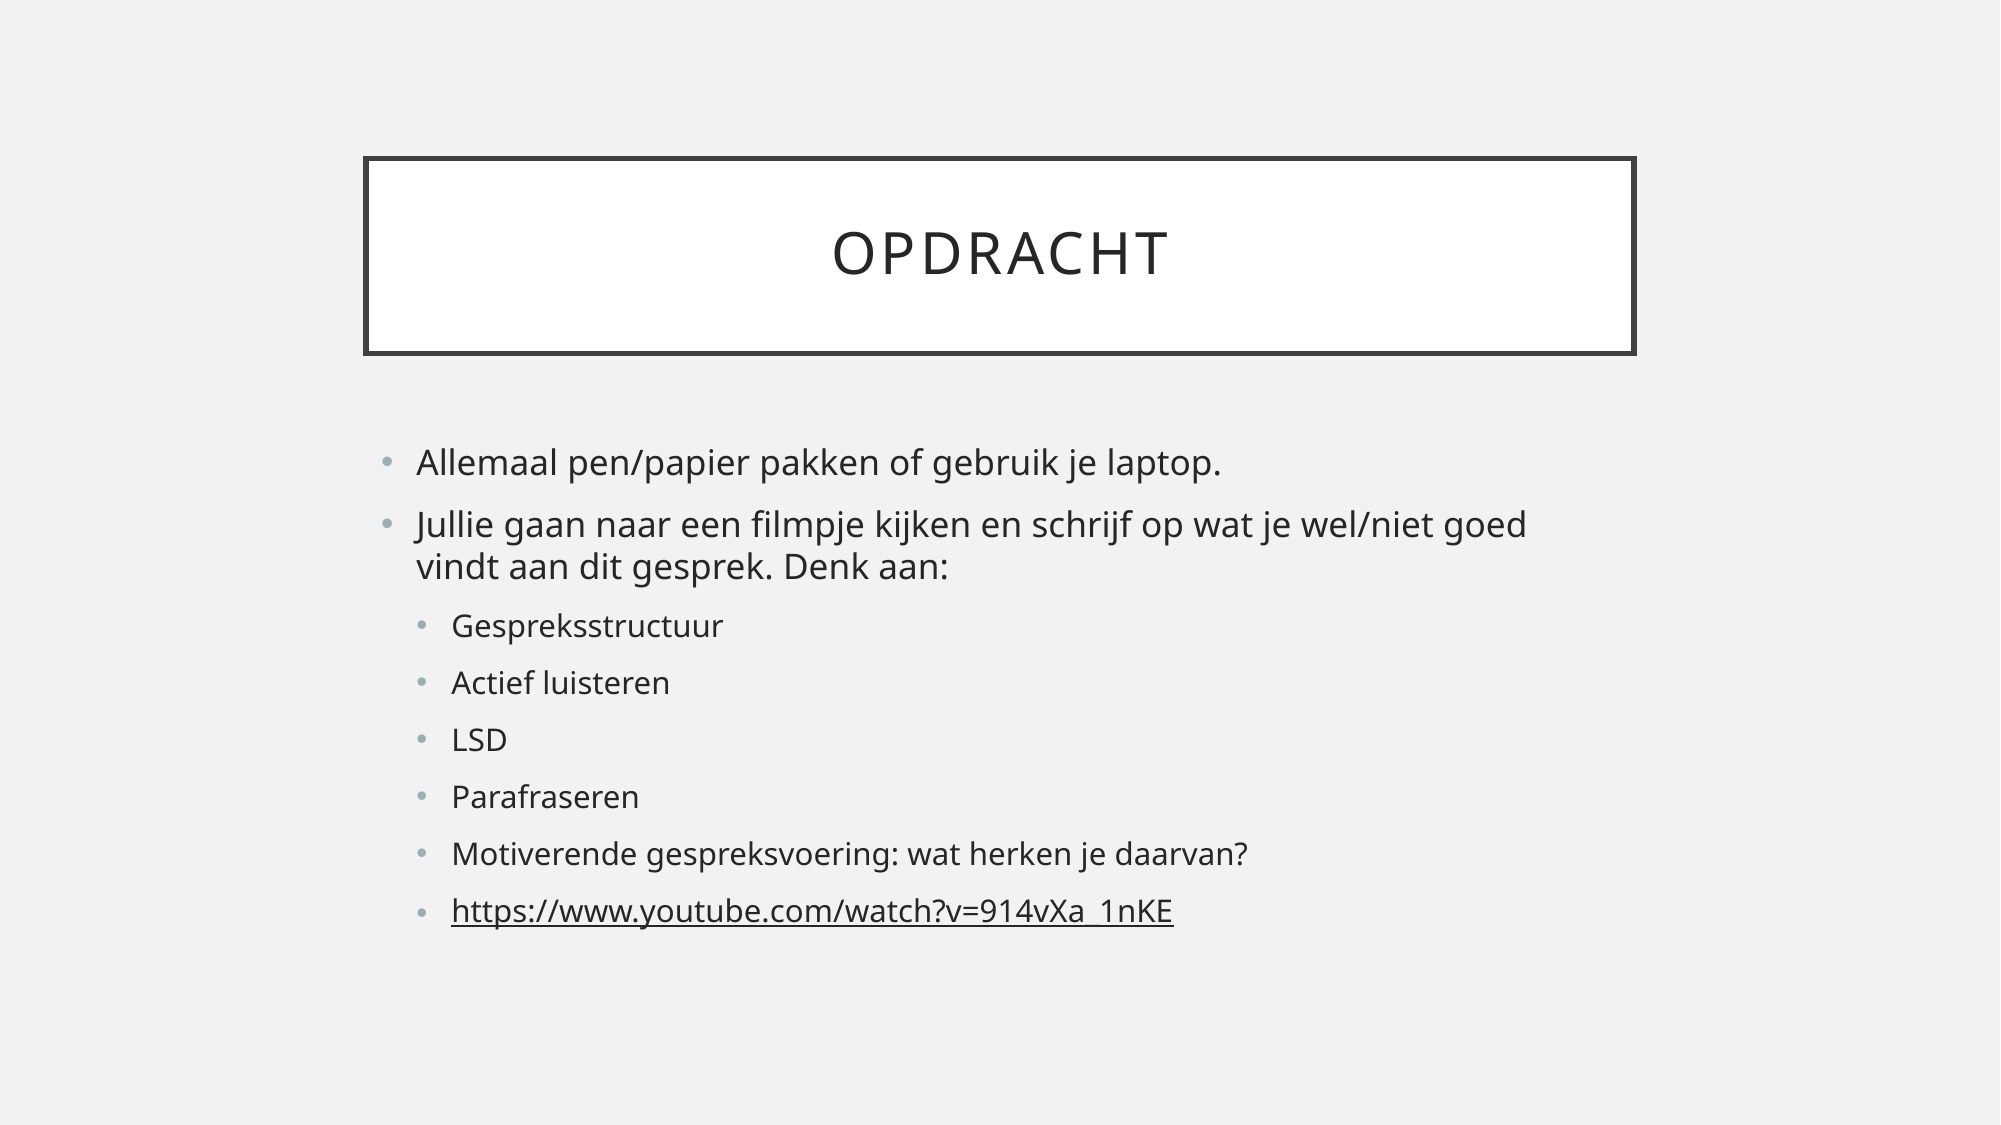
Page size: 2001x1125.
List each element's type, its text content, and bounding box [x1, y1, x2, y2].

title opdracht [363, 156, 1637, 356]
list Allemaal pen/papier pakken of gebruik je laptop. Jullie gaan naar een filmpje kijken en schrijf op wat je wel/niet goed vindt aan dit gesprek. Denk aan: Gespreksstructuur Actief luisteren LSD Parafraseren Motiverende gespreksvoering: wat herken je daarvan? https://www.youtube.com/watch?v=914vXa_1nKE [366, 432, 1634, 942]
